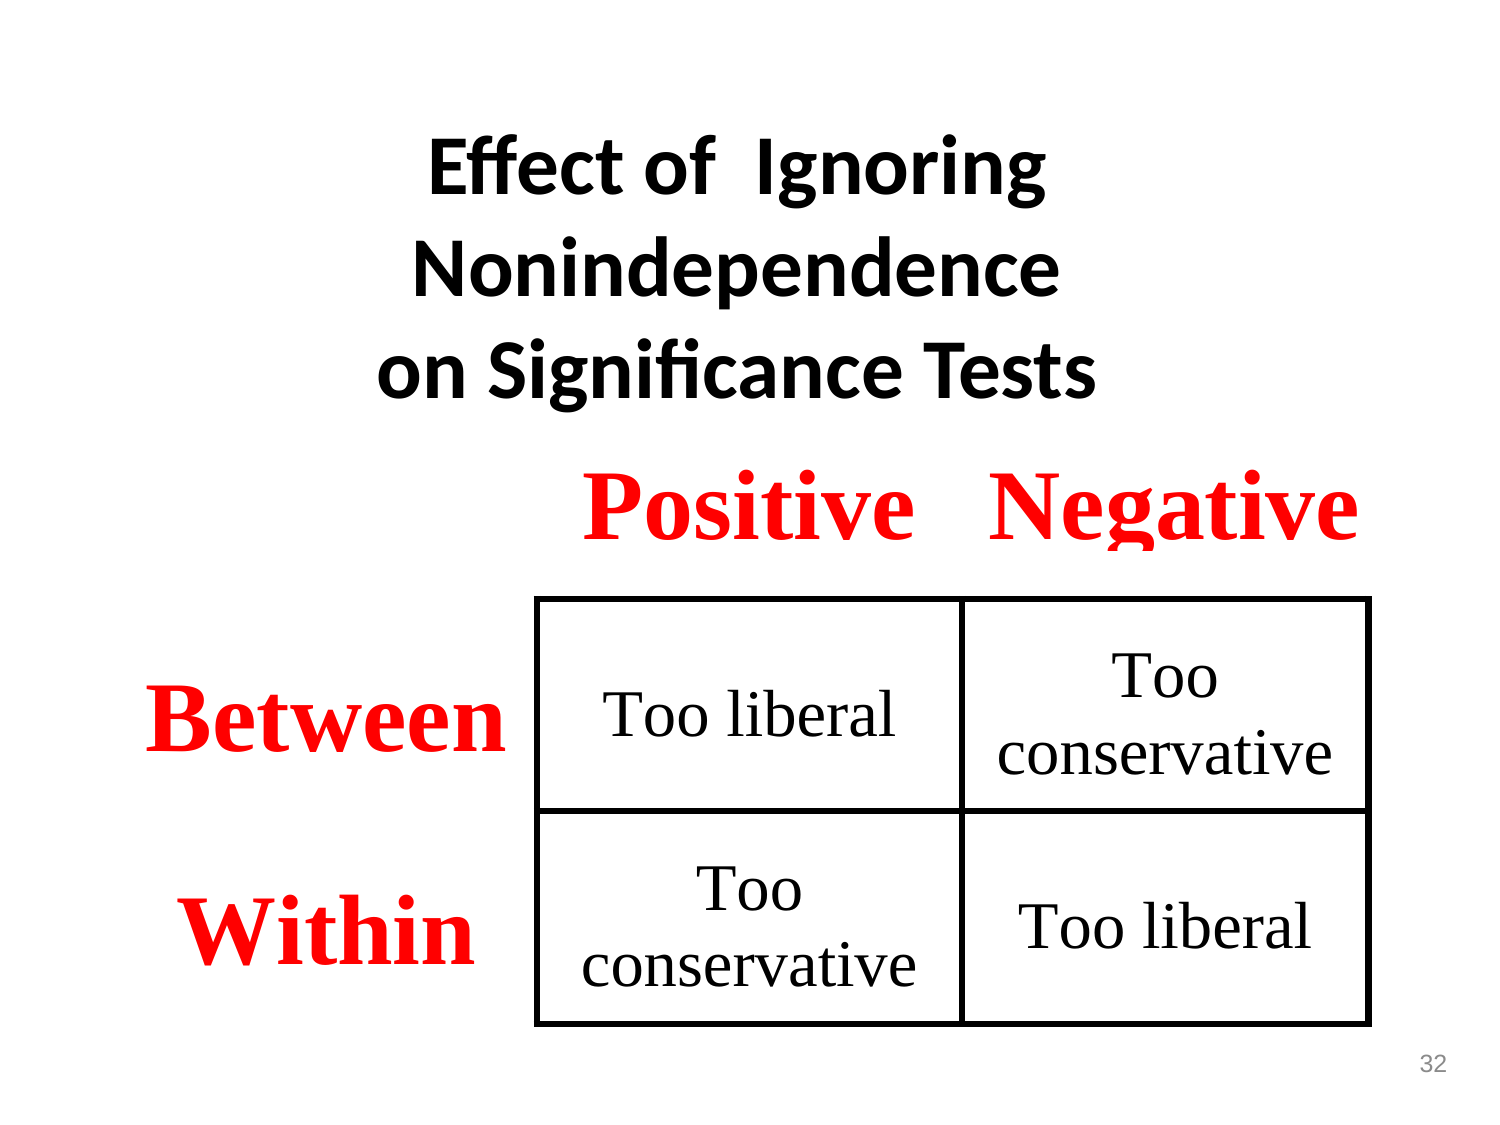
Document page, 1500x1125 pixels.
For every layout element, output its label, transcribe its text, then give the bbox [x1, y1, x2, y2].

slide_number 32 [1420, 1025, 1463, 1100]
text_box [99, 389, 1416, 1125]
title Effect of Ignoring Nonindependence on Significance Tests [0, 99, 1500, 425]
